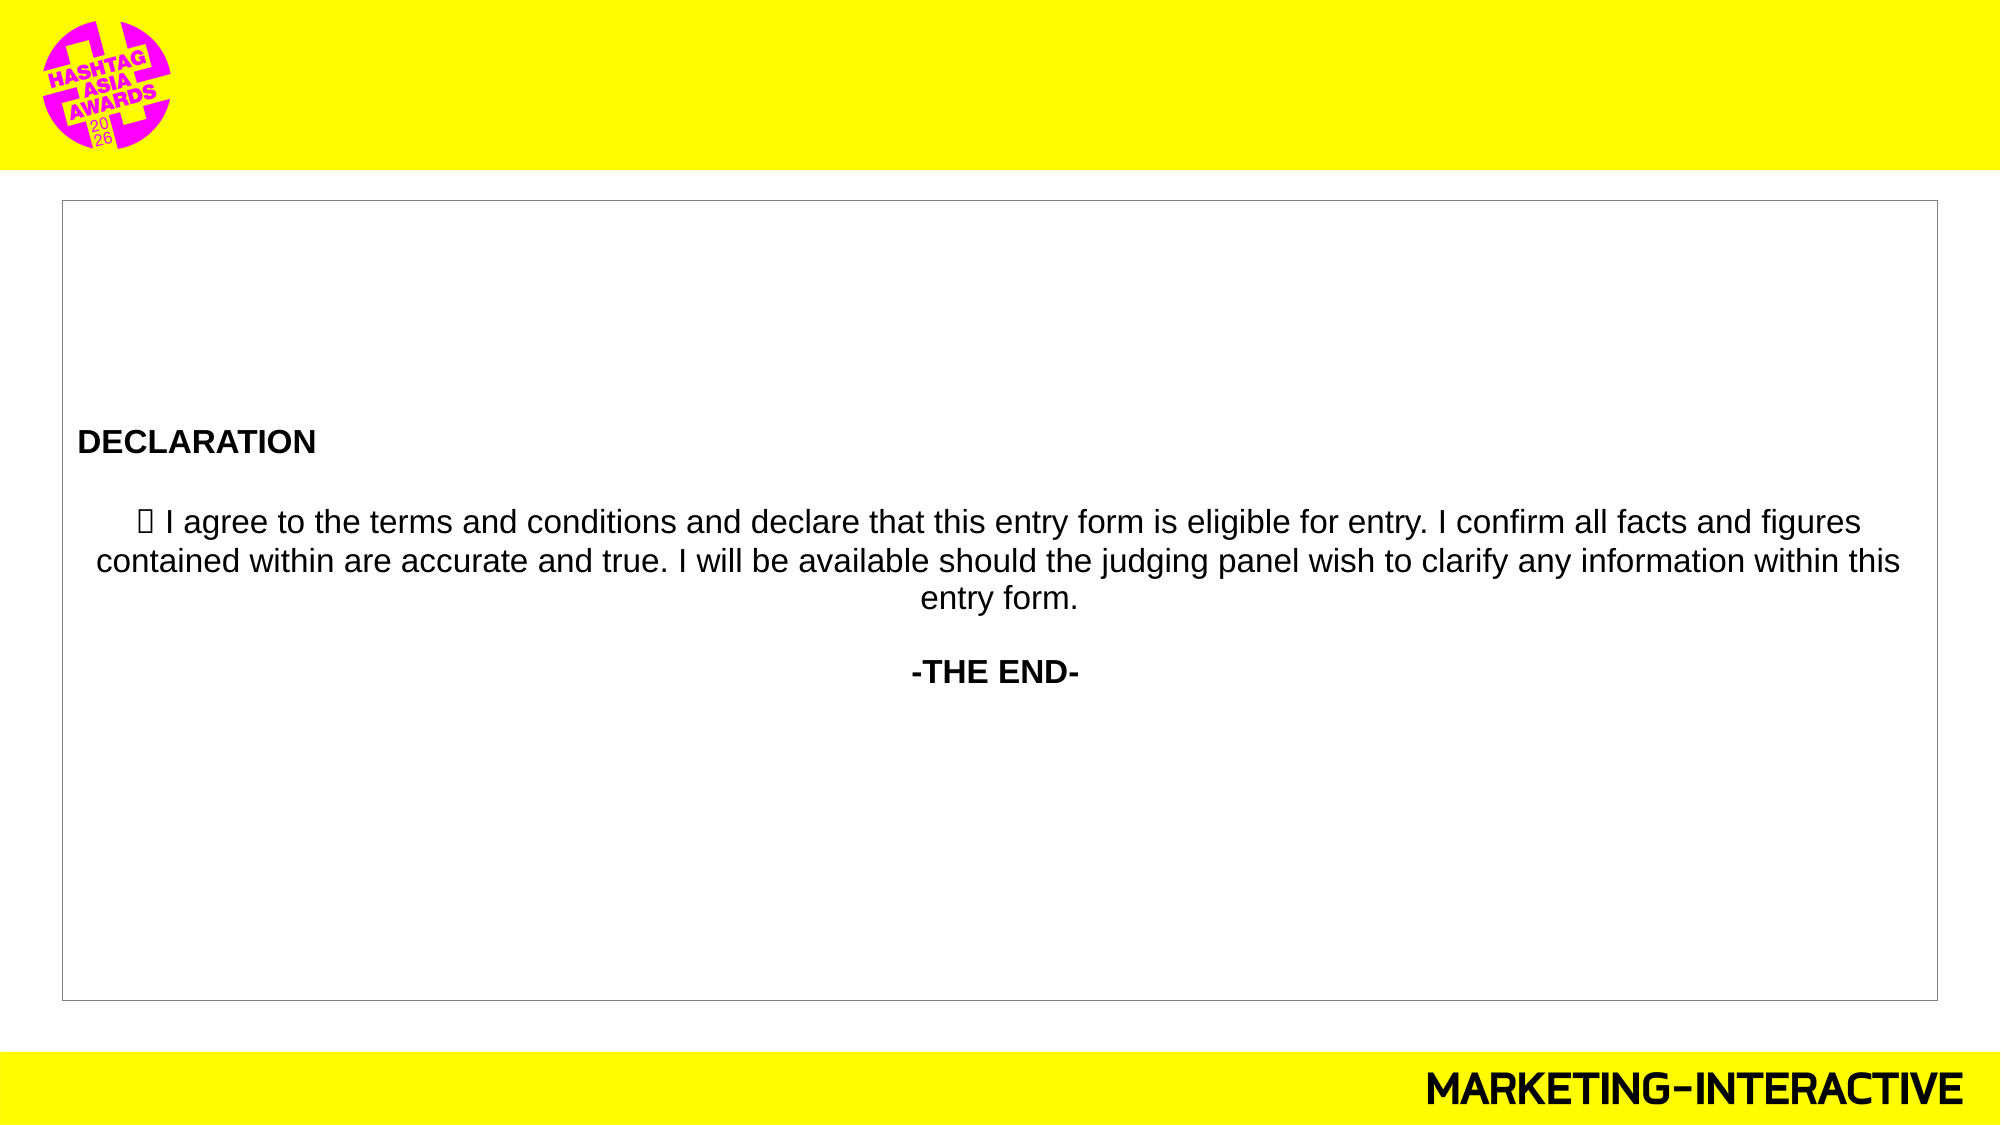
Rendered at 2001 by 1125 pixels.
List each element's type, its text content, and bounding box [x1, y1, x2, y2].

picture [0, 0, 2001, 1125]
table_header DECLARATION  I agree to the terms and conditions and declare that this entry form is eligible for entry. I confirm all facts and figures contained within are accurate and true. I will be available should the judging panel wish to clarify any information within this entry form. -THE END- [63, 201, 1937, 1000]
